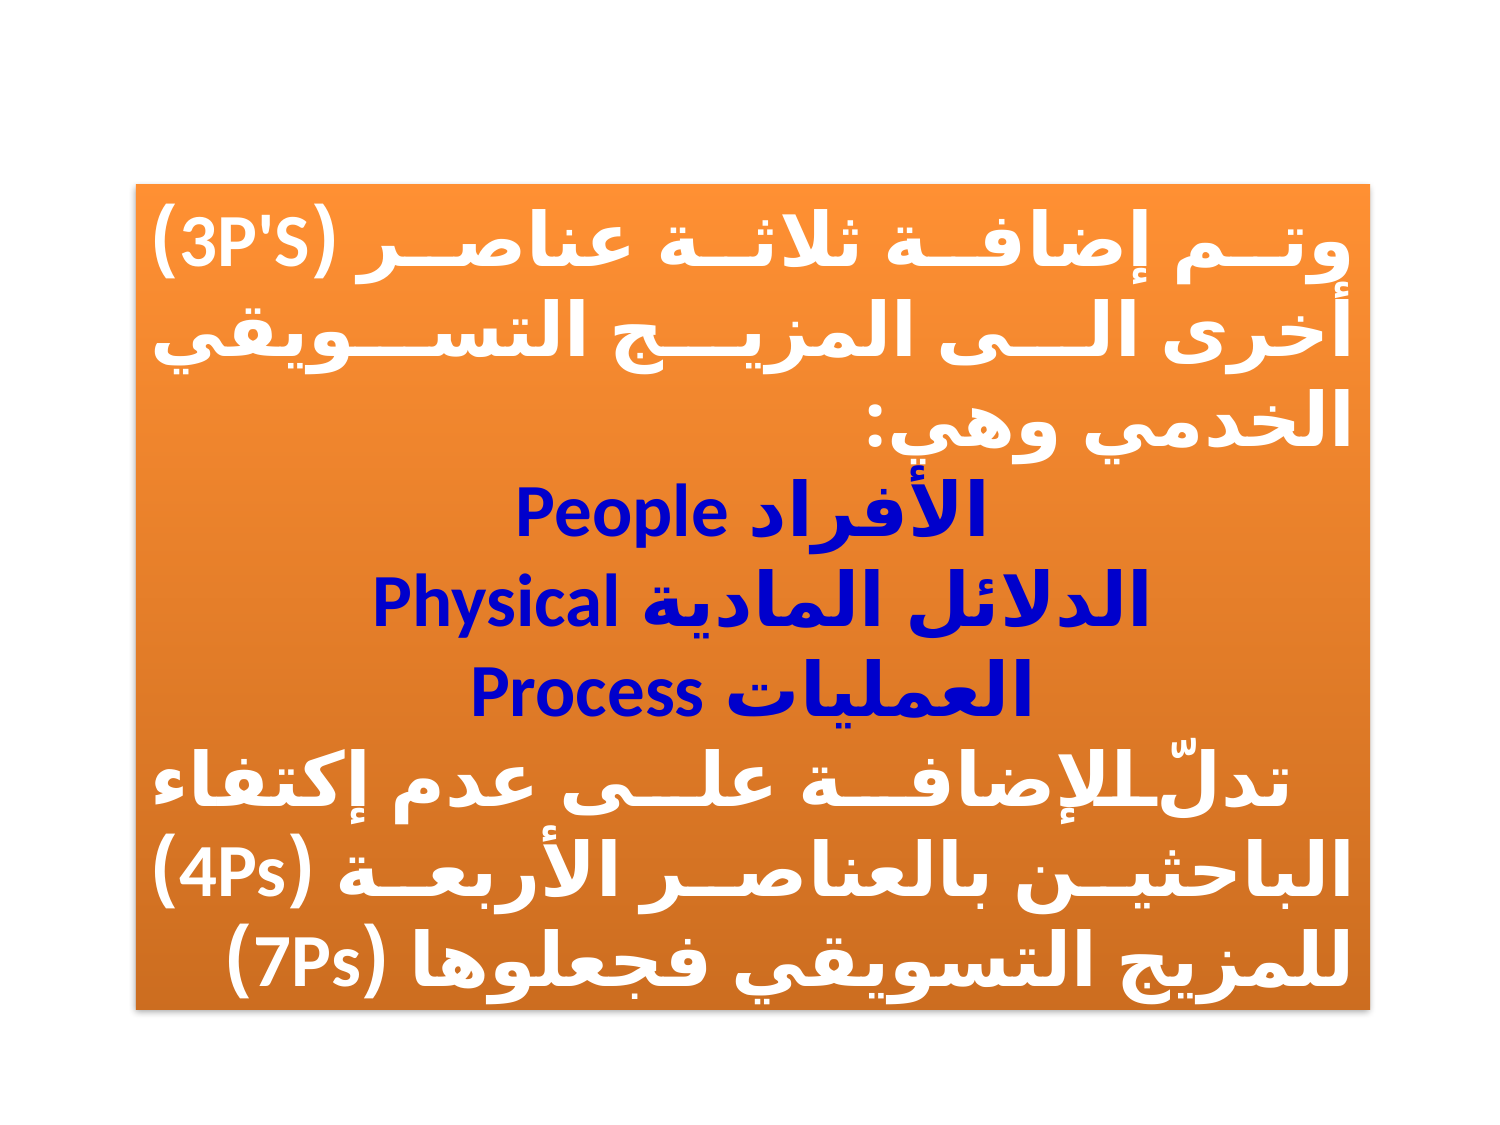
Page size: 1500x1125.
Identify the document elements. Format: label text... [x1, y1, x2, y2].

text_box وتم إضافة ثلاثة عناصر (3P'S) أخرى الى المزيج التسويقي الخدمي وهي: الأفراد People الدلائل المادية Physical العمليات Process تدلّ الإضافة على عدم إكتفاء الباحثين بالعناصر الأربعة (4Ps) للمزيج التسويقي فجعلوها (7Ps) [135, 184, 1371, 1010]
